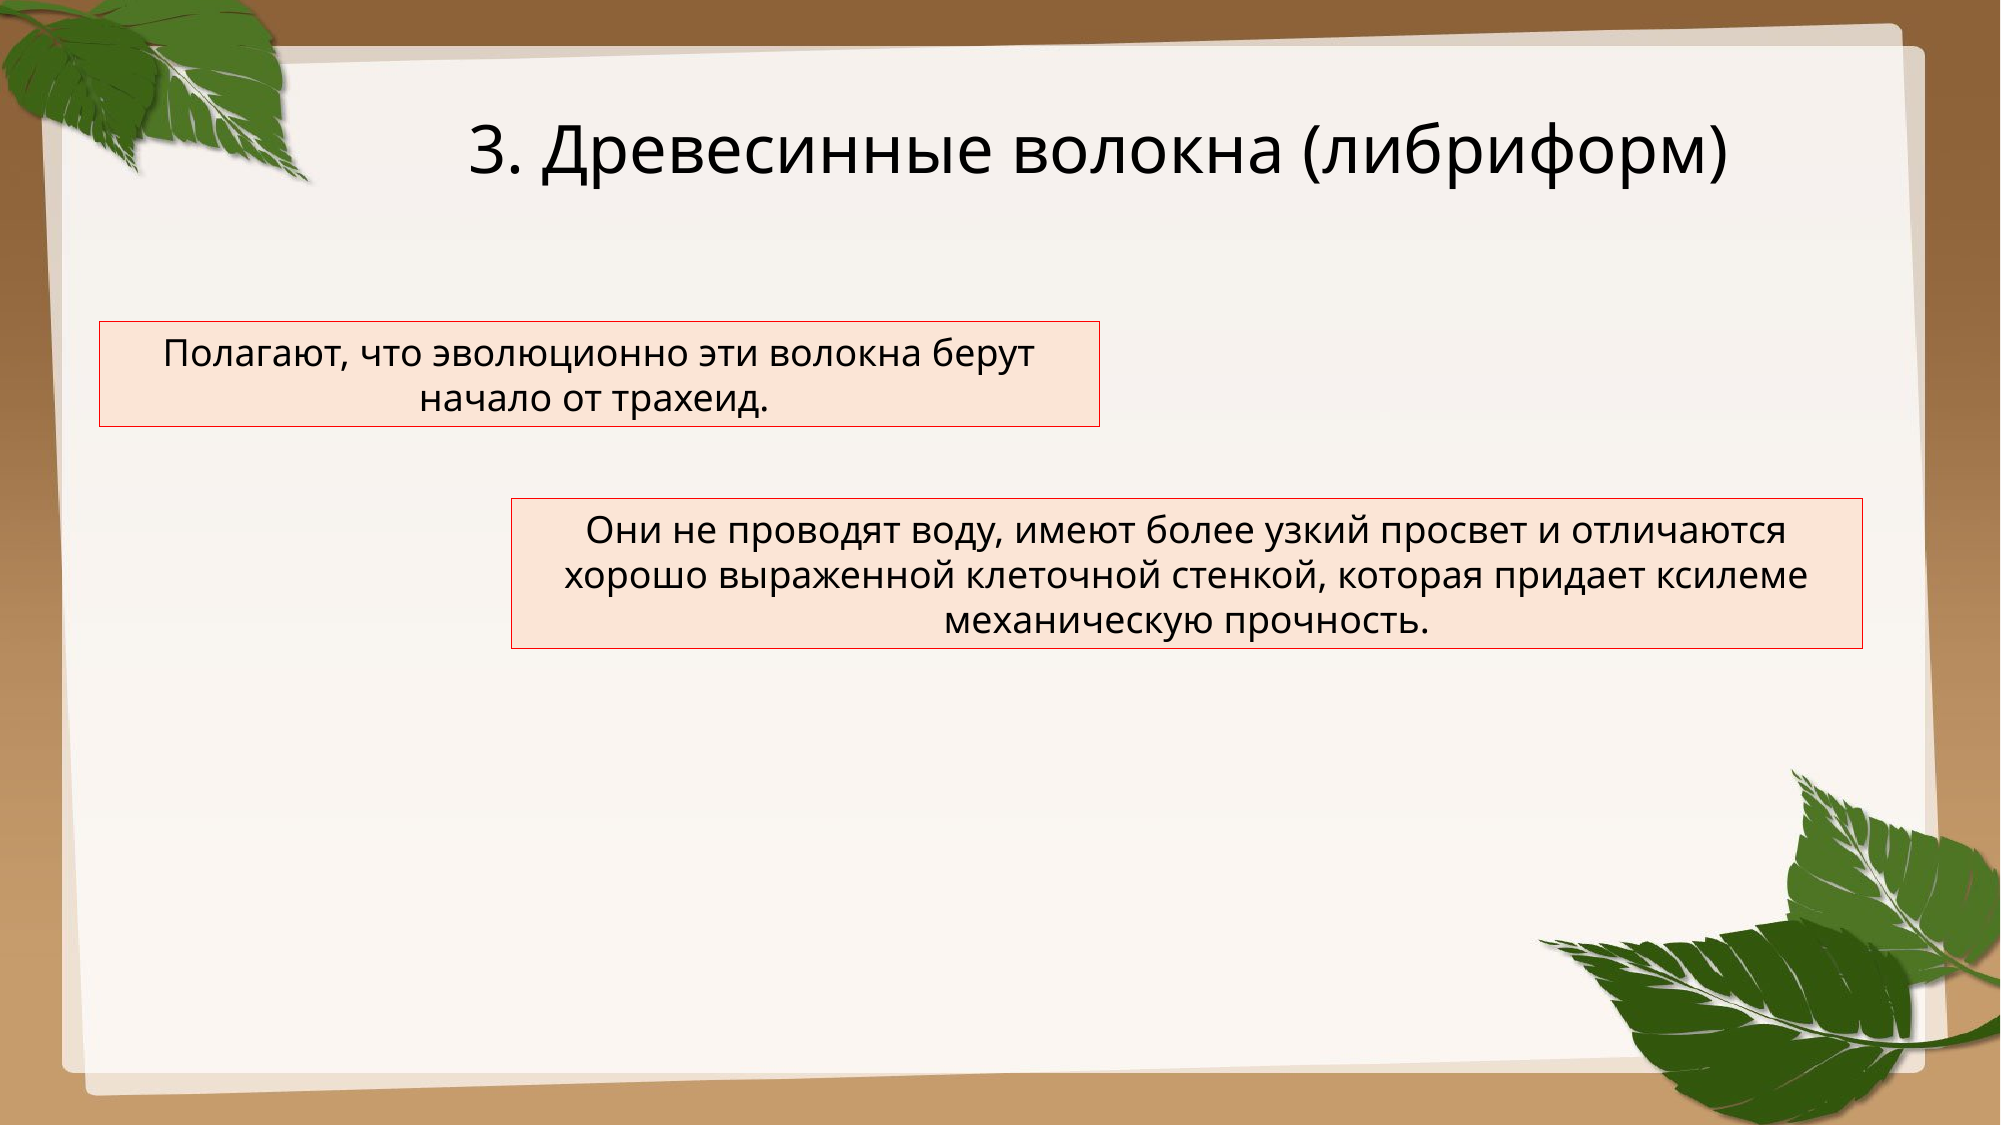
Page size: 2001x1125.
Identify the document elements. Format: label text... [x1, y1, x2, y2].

text_box Полагают, что эволюционно эти волокна берут начало от трахеид. [99, 321, 1100, 427]
picture [0, 0, 2001, 1125]
title 3. Древесинные волокна (либриформ) [336, 106, 1863, 278]
text_box Они не проводят воду, имеют более узкий просвет и отличаются хорошо выраженной клеточной стенкой, которая придает ксилеме механическую прочность. [511, 498, 1863, 649]
